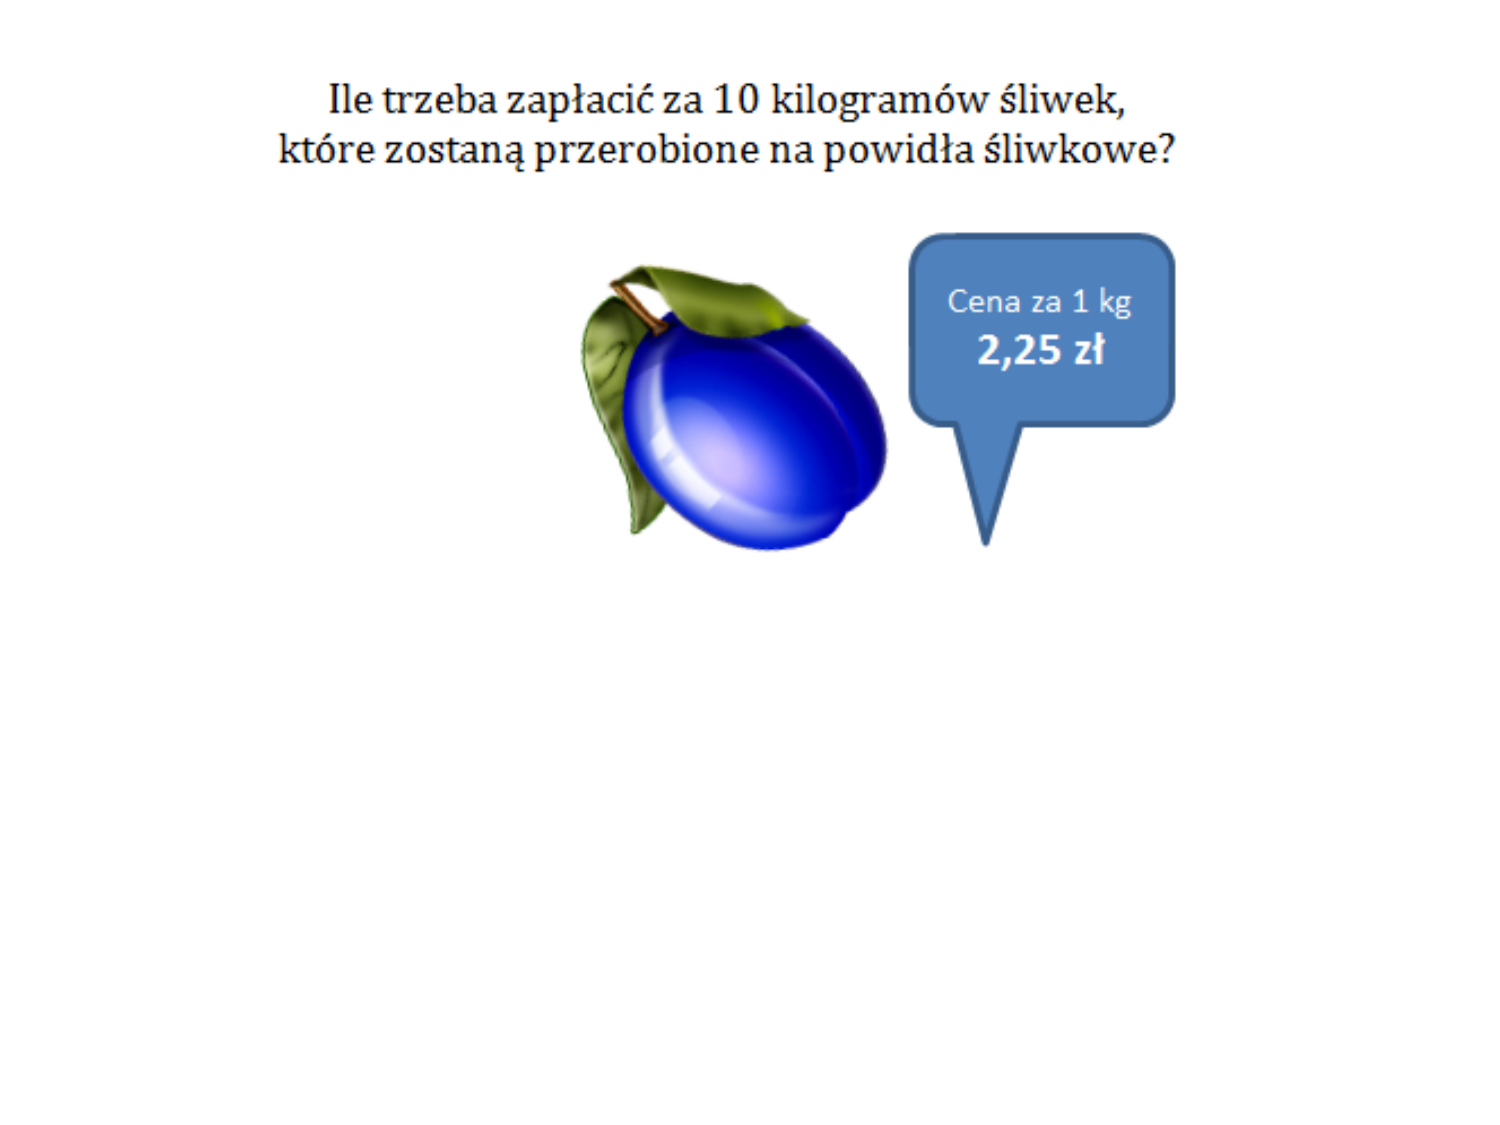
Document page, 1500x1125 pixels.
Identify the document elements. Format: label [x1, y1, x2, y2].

picture [265, 66, 1246, 591]
